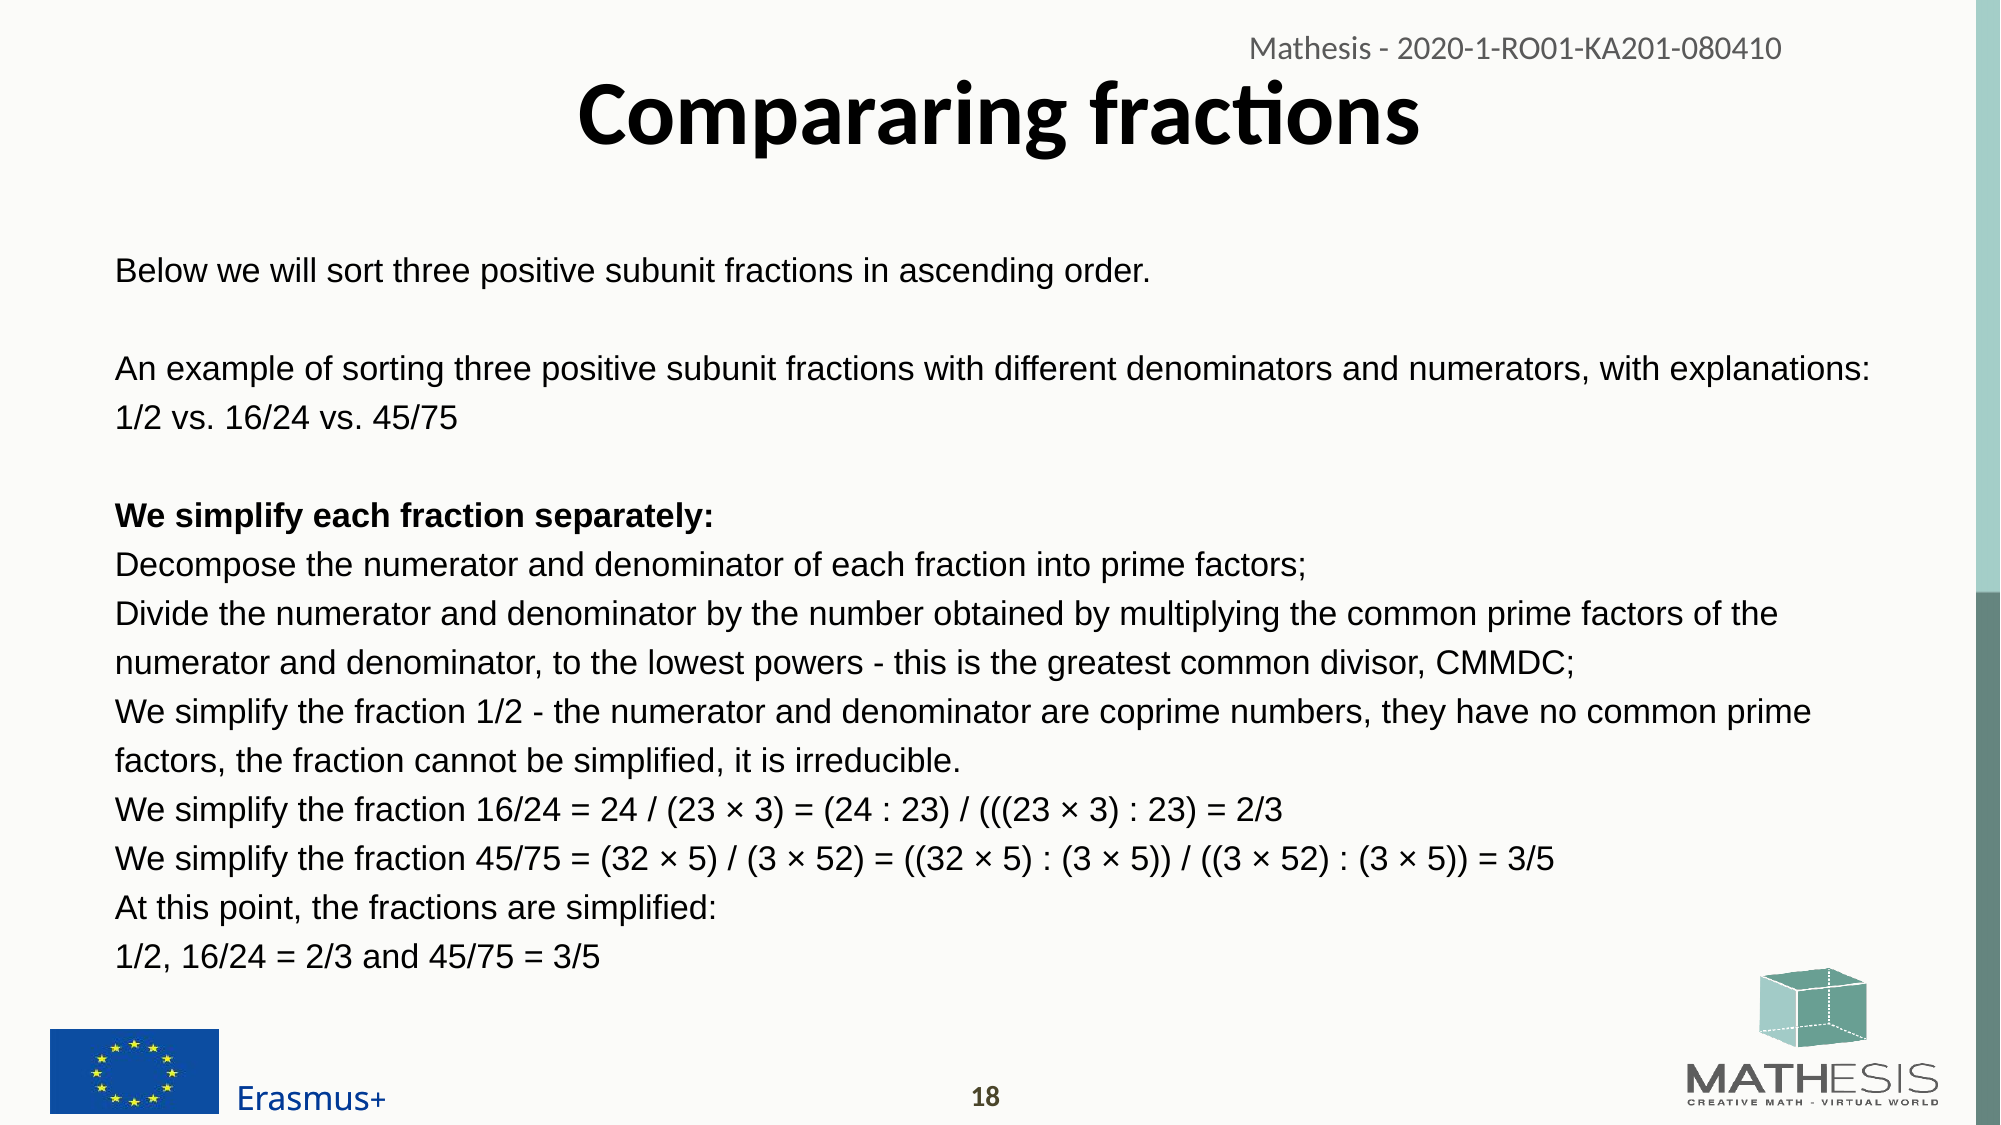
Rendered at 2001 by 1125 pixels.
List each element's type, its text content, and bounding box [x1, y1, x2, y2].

list Below we will sort three positive subunit fractions in ascending order. An example of sorting three positive subunit fractions with different denominators and numerators, with explanations: 1/2 vs. 16/24 vs. 45/75 We simplify each fraction separately: Decompose the numerator and denominator of each fraction into prime factors; Divide the numerator and denominator by the number obtained by multiplying the common prime factors of the numerator and denominator, to the lowest powers - this is the greatest common divisor, CMMDC; We simplify the fraction 1/2 - the numerator and denominator are coprime numbers, they have no common prime factors, the fraction cannot be simplified, it is irreducible. We simplify the fraction 16/24 = 24 / (23 × 3) = (24 : 23) / (((23 × 3) : 23) = 2/3 We simplify the fraction 45/75 = (32 × 5) / (3 × 52) = ((32 × 5) : (3 × 5)) / ((3 × 52) : (3 × 5)) = 3/5 At this point, the fractions are simplified: 1/2, 16/24 = 2/3 and 45/75 = 3/5 [99, 232, 1900, 1005]
title Compararing fractions [99, 45, 1900, 232]
picture [50, 1029, 219, 1114]
